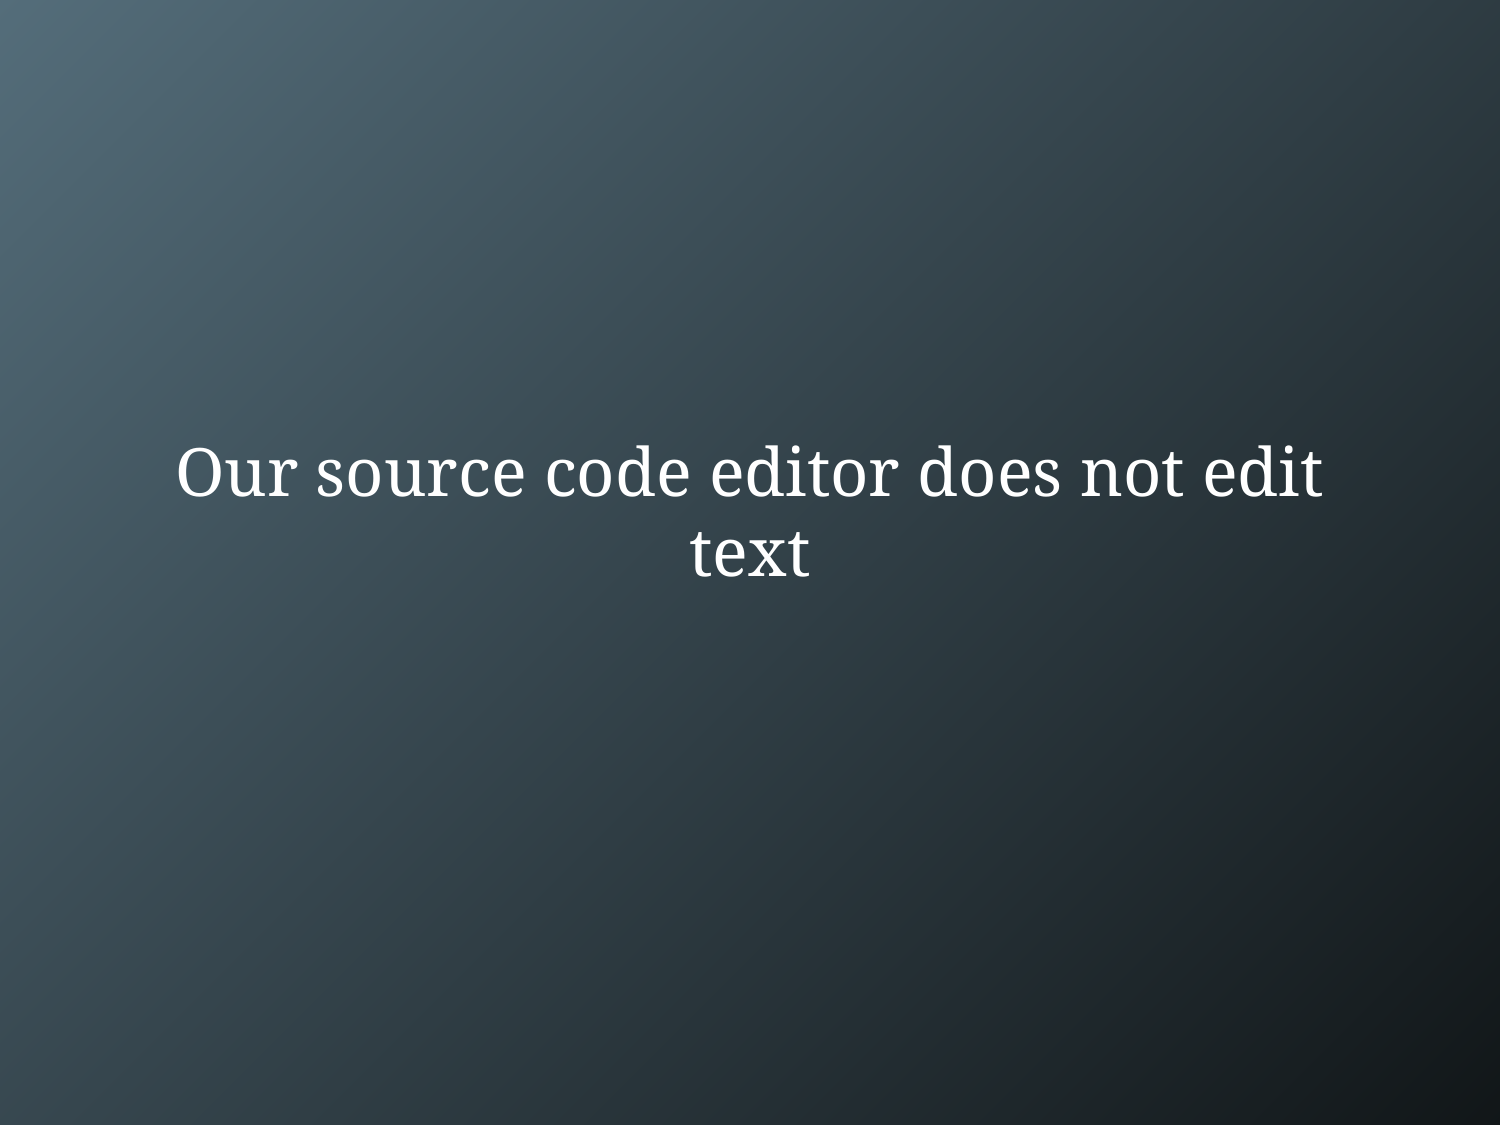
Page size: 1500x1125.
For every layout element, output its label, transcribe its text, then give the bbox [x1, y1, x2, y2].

title Our source code editor does not edit text [112, 326, 1388, 693]
